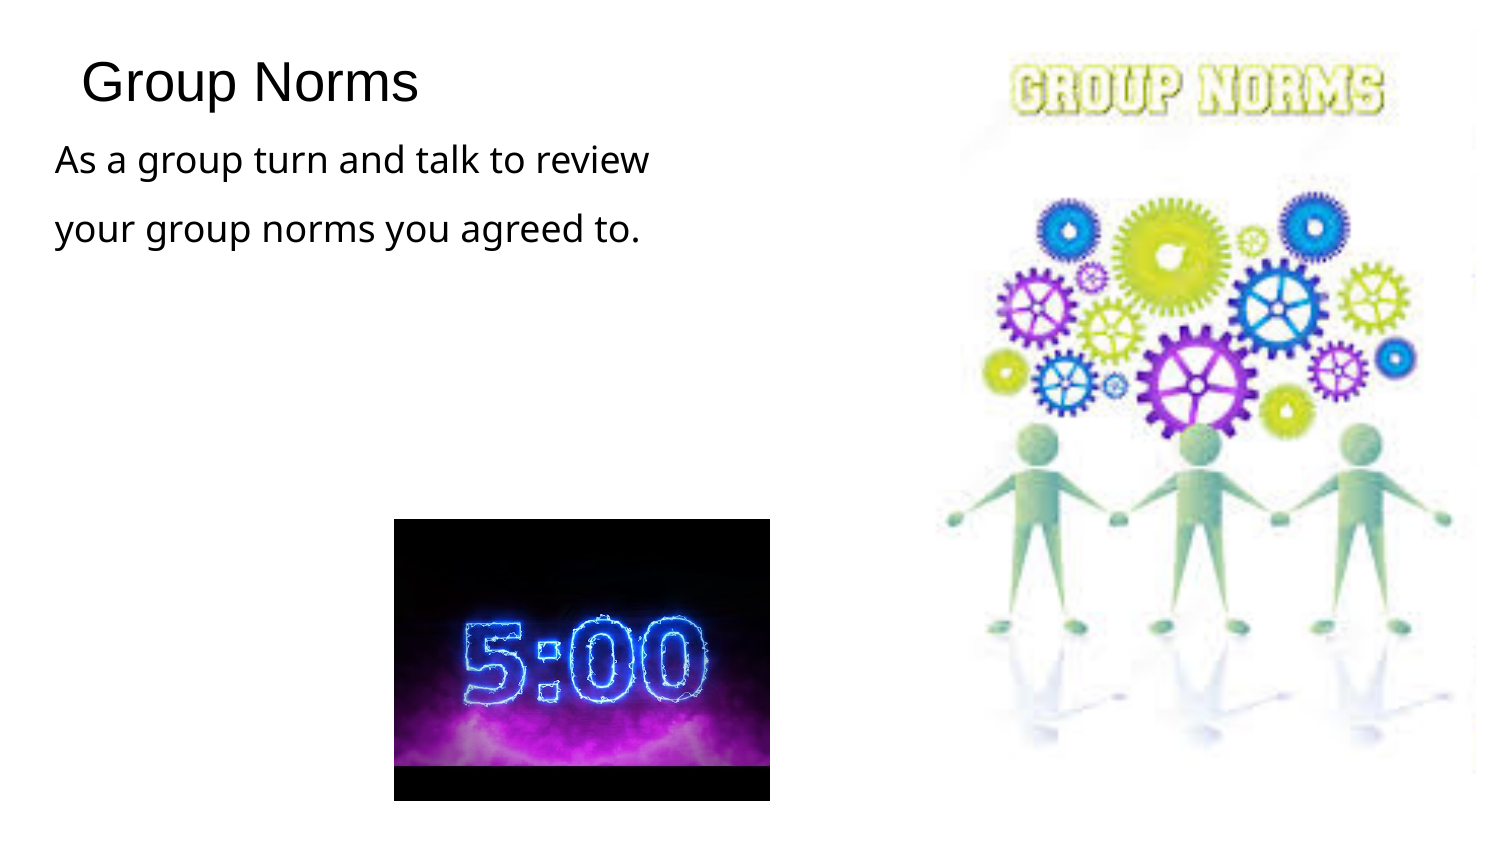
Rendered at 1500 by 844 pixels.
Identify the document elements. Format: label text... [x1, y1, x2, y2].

picture [913, 29, 1477, 774]
picture [394, 519, 770, 801]
list Group Norms As a group turn and talk to review your group norms you agreed to. [28, 29, 1477, 828]
